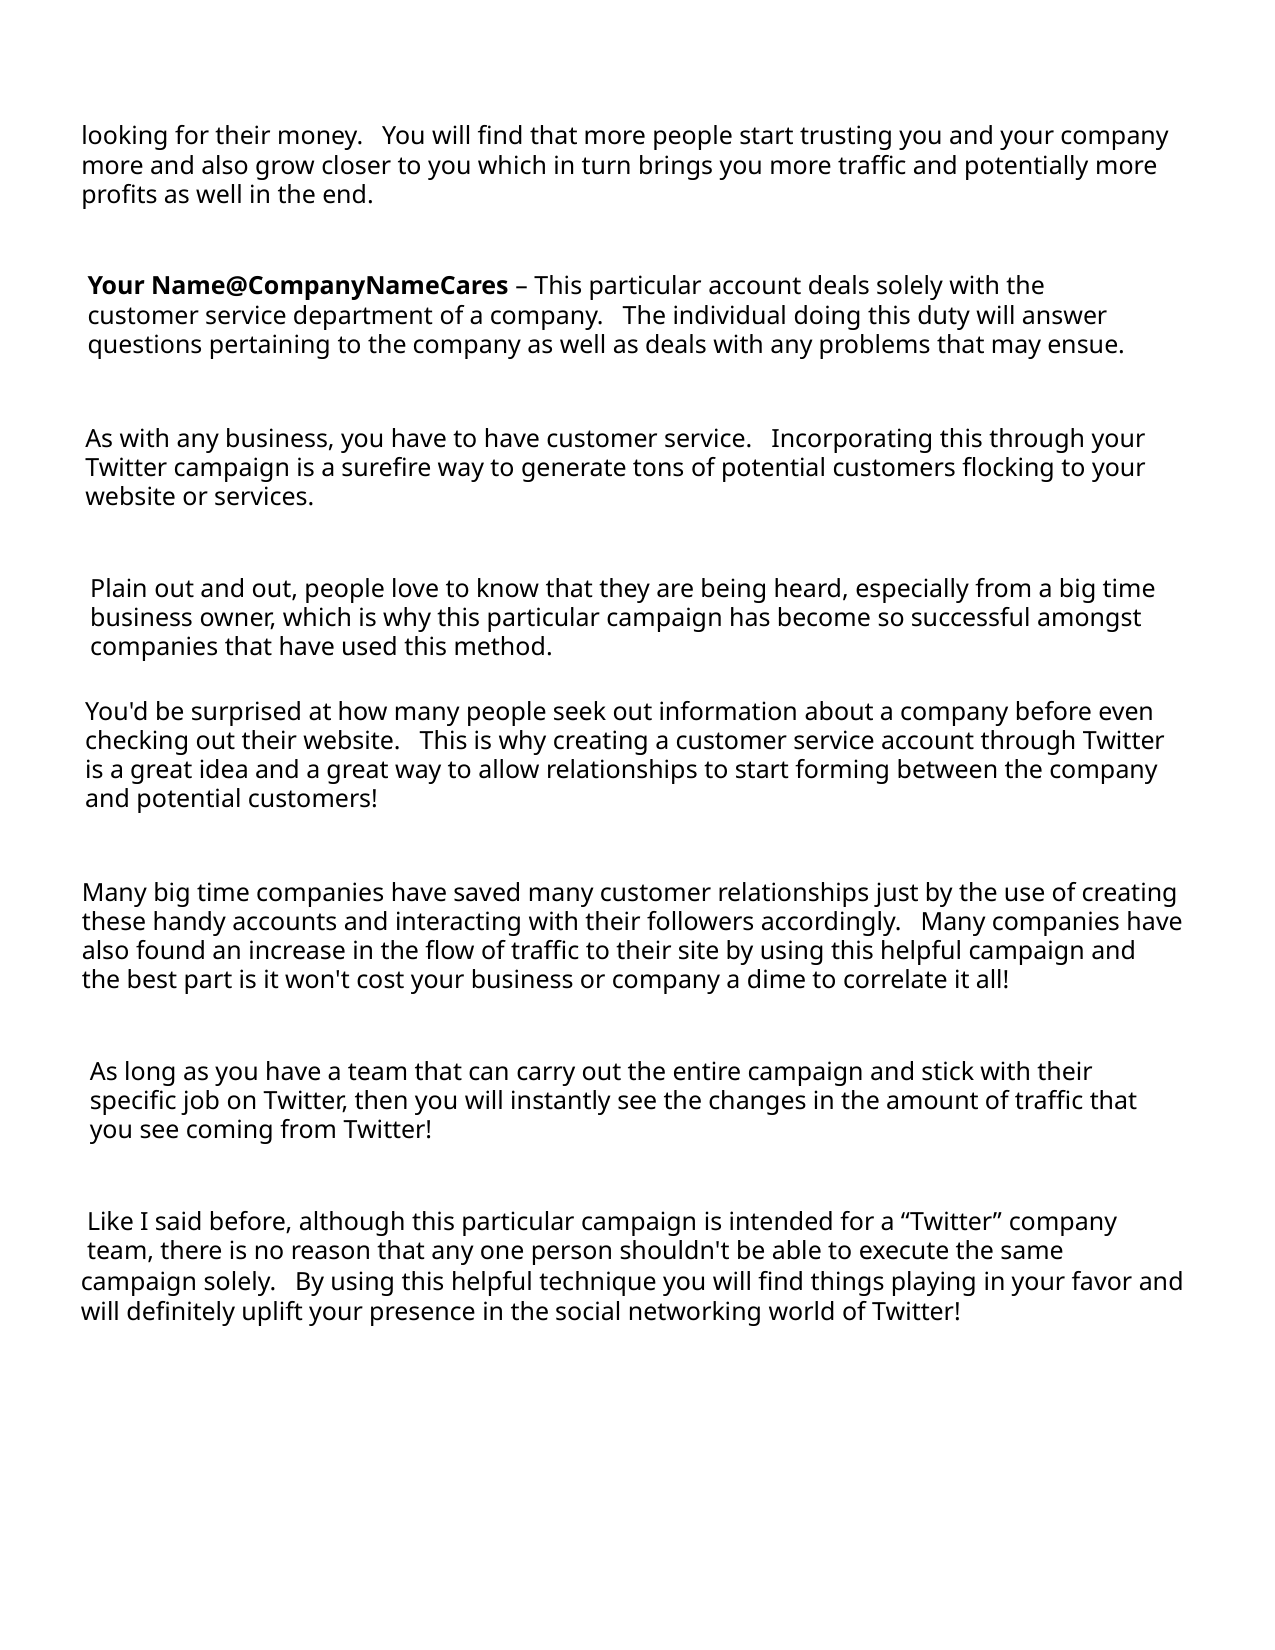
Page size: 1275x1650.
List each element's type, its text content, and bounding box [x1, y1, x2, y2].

text_box As long as you have a team that can carry out the entire campaign and stick with their specific job on Twitter, then you will instantly see the changes in the amount of traffic that you see coming from Twitter! [89, 1056, 1138, 1152]
text_box As with any business, you have to have customer service. Incorporating this through your Twitter campaign is a surefire way to generate tons of potential customers flocking to your website or services. [85, 422, 1146, 518]
text_box Like I said before, although this particular campaign is intended for a “Twitter” company team, there is no reason that any one person shouldn't be able to execute the same [86, 1206, 1118, 1266]
text_box Your Name@CompanyNameCares – This particular account deals solely with the customer service department of a company. The individual doing this duty will answer questions pertaining to the company as well as deals with any problems that may ensue. [87, 270, 1126, 366]
text_box Plain out and out, people love to know that they are being heard, especially from a big time business owner, which is why this particular campaign has become so successful amongst companies that have used this method. [90, 572, 1156, 668]
text_box campaign solely. By using this helpful technique you will find things playing in your favor and will definitely uplift your presence in the social networking world of Twitter! [80, 1266, 1184, 1333]
text_box Many big time companies have saved many customer relationships just by the use of creating these handy accounts and interacting with their followers accordingly. Many companies have also found an increase in the flow of traffic to their site by using this helpful campaign and the best part is it won't cost your business or company a dime to correlate it all! [81, 877, 1183, 1002]
text_box You'd be surprised at how many people seek out information about a company before even checking out their website. This is why creating a customer service account through Twitter is a great idea and a great way to allow relationships to start forming between the company and potential customers! [85, 695, 1165, 820]
text_box looking for their money. You will find that more people start trusting you and your company more and also grow closer to you which in turn brings you more traffic and potentially more profits as well in the end. [81, 120, 1169, 216]
